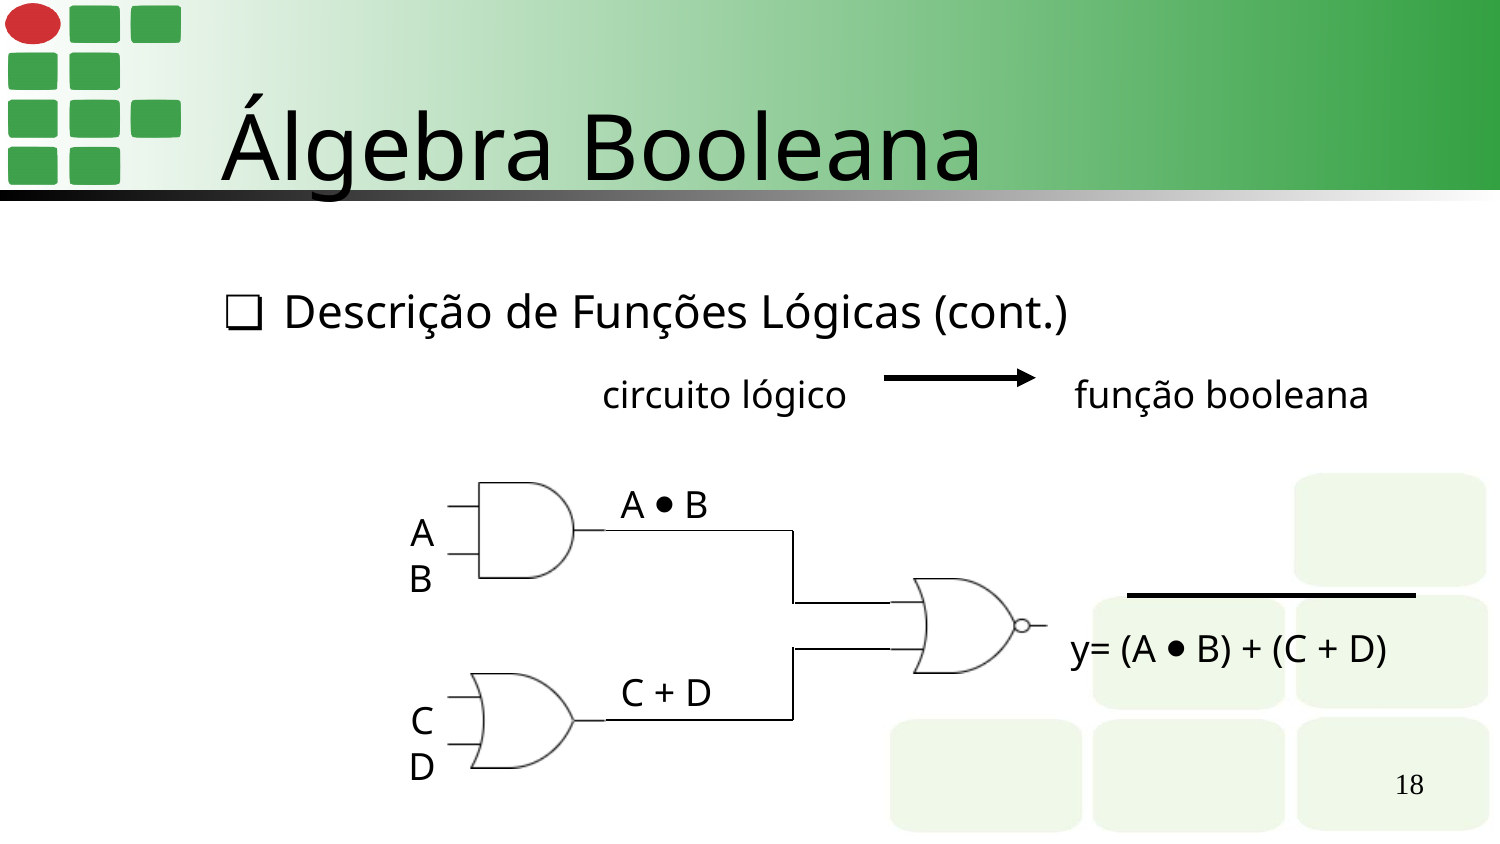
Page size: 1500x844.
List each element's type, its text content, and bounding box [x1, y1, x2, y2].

text_box A [395, 479, 451, 525]
text_box Álgebra Booleana [206, 26, 1468, 207]
text_box D [393, 712, 442, 771]
picture [447, 673, 606, 769]
text_box A ⦁ B [605, 451, 732, 509]
picture [447, 482, 606, 579]
picture [803, 441, 1495, 835]
picture [5, 3, 181, 185]
text_box B [393, 525, 444, 584]
text_box Descrição de Funções Lógicas (cont.) [193, 248, 1469, 322]
text_box função booleana [1059, 340, 1388, 415]
text_box y= (A ⦁ B) + (C + D) [1055, 595, 1468, 653]
text_box C + D [605, 639, 739, 698]
text_box C [395, 666, 451, 712]
text_box circuito lógico [587, 340, 863, 415]
slide_number ‹#› [1075, 768, 1425, 827]
